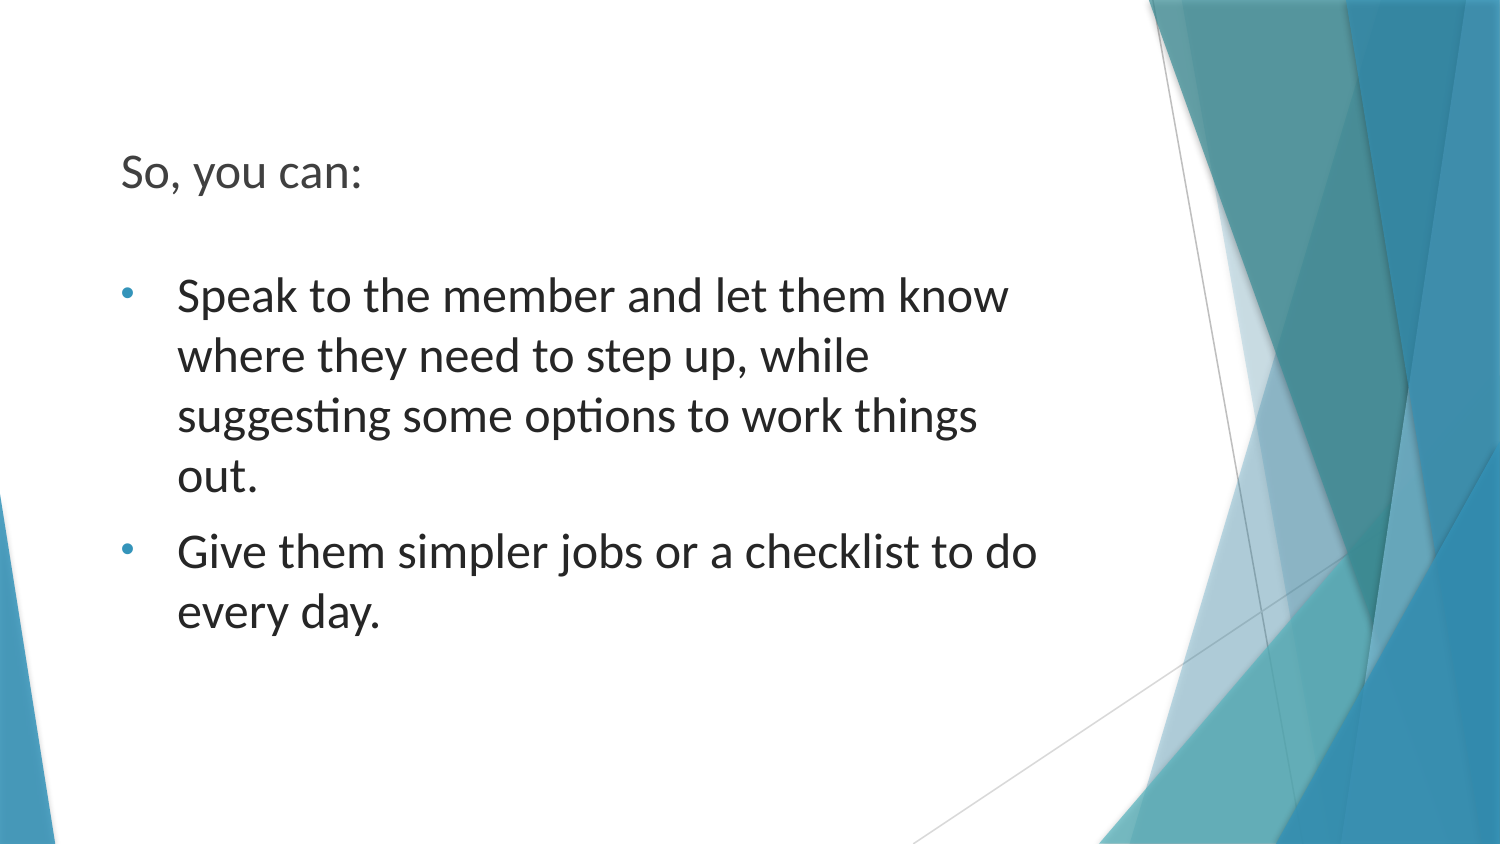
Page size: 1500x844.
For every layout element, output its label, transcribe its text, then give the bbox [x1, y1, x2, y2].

text_box Speak to the member and let them know where they need to step up, while suggesting some options to work things out. Give them simpler jobs or a checklist to do every day. [105, 255, 1058, 694]
list So, you can: [105, 130, 1058, 221]
